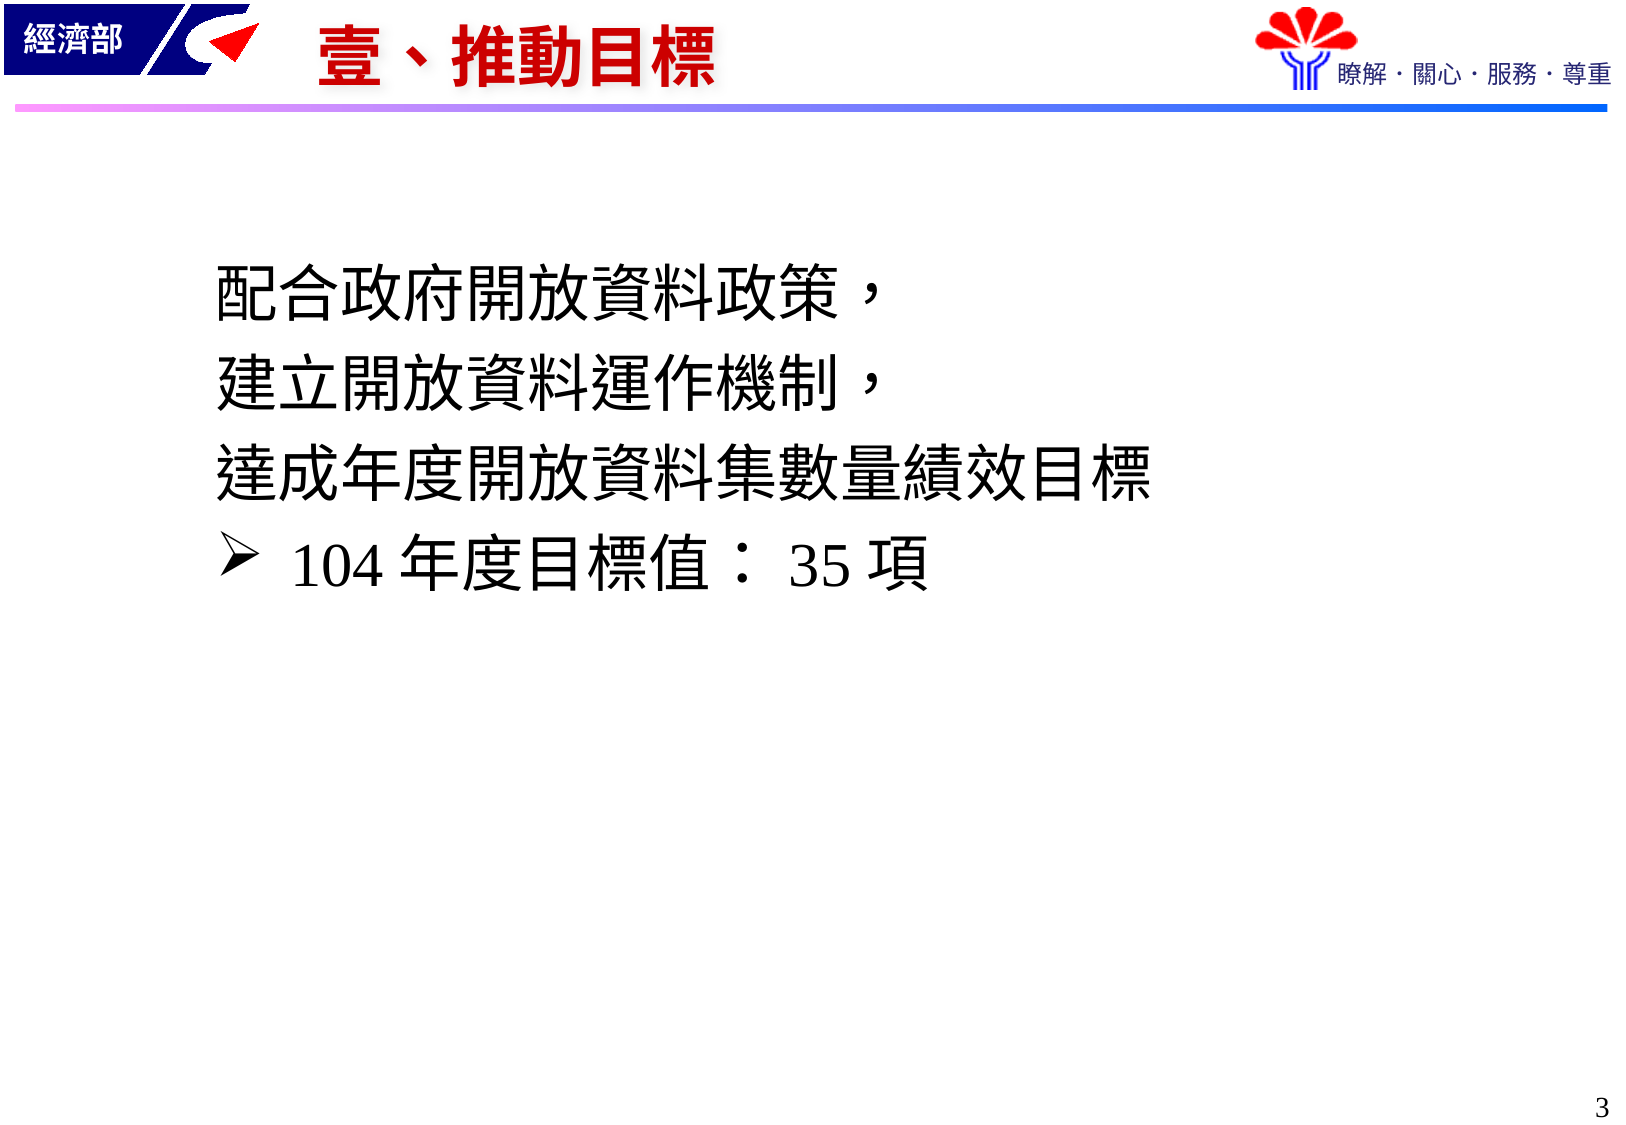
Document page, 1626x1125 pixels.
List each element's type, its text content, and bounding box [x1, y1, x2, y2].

table_cell 62 [917, 104, 922, 112]
text_box 壹、推動目標 [280, 19, 754, 92]
picture [1255, 7, 1358, 90]
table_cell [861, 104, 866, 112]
slide_number 2 [1245, 1080, 1625, 1124]
table_cell 8 [1010, 104, 1016, 112]
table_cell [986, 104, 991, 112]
table_cell 11 [755, 104, 760, 112]
text_box 配合政府開放資料政策， 建立開放資料運作機制， 達成年度開放資料集數量績效目標 104年度目標值：35項 [200, 231, 1321, 606]
